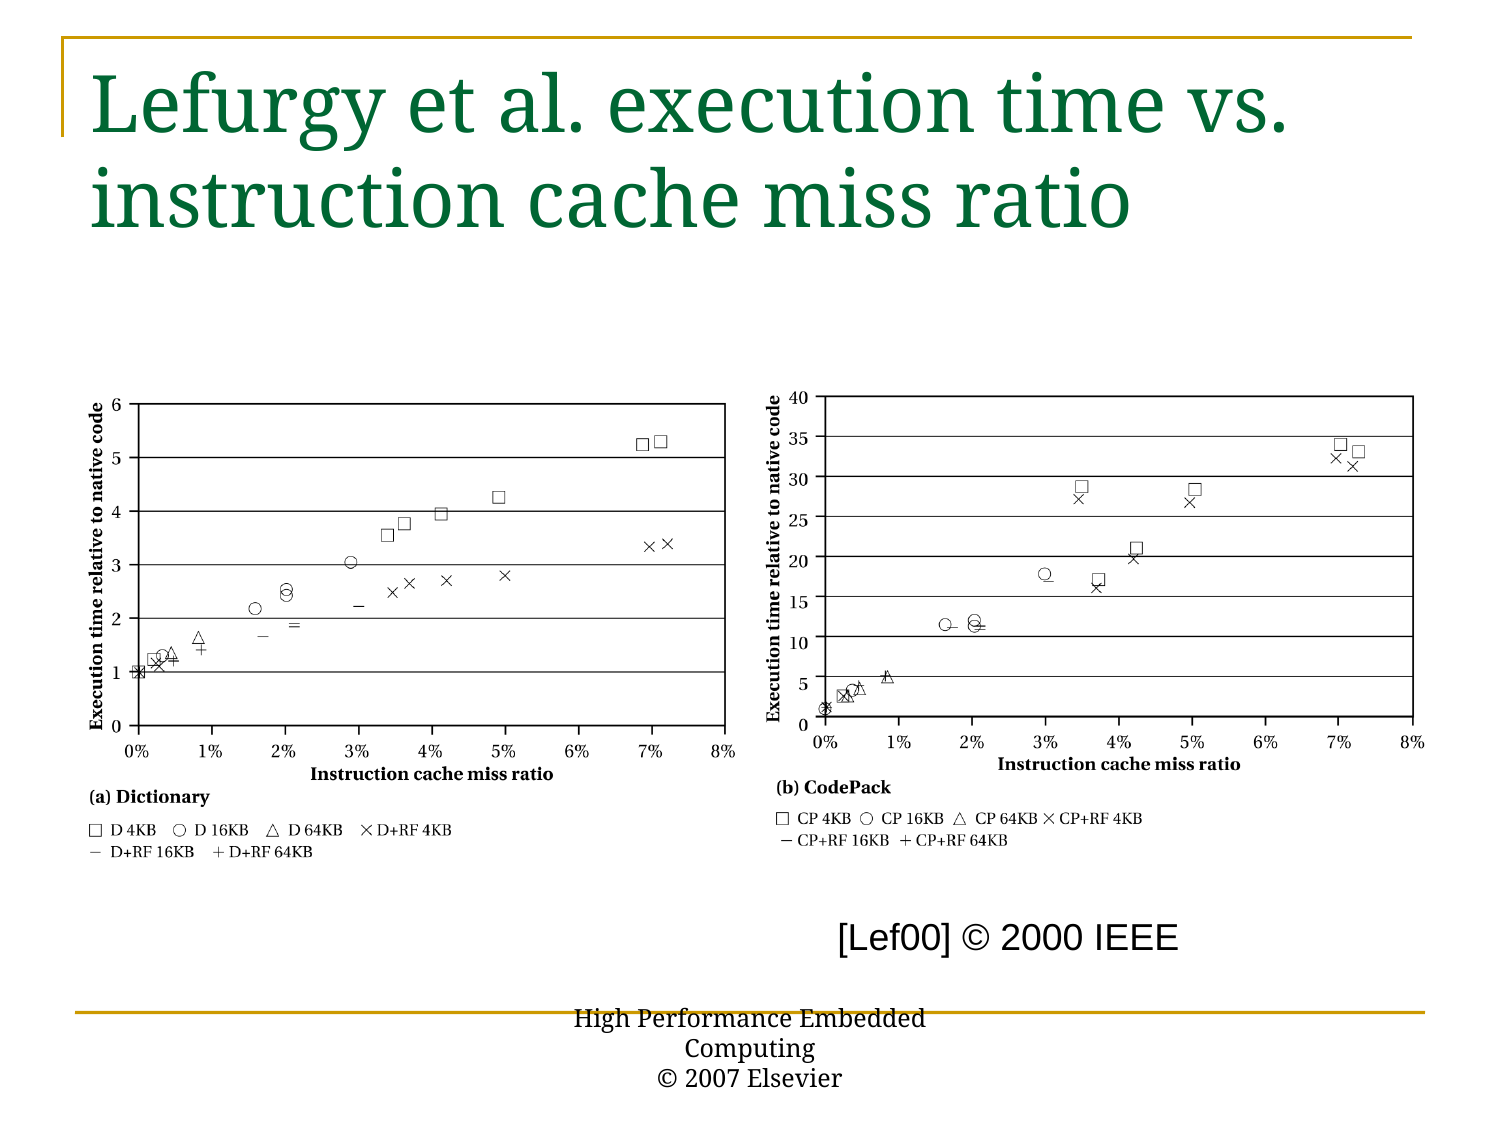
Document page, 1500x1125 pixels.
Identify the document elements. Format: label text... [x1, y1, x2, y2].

footer High Performance Embedded Computing © 2007 Elsevier [512, 1025, 988, 1100]
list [74, 394, 738, 874]
title Lefurgy et al. execution time vs. instruction cache miss ratio [75, 45, 1425, 233]
text_box [Lef00] © 2000 IEEE [822, 905, 1195, 966]
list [762, 374, 1426, 851]
